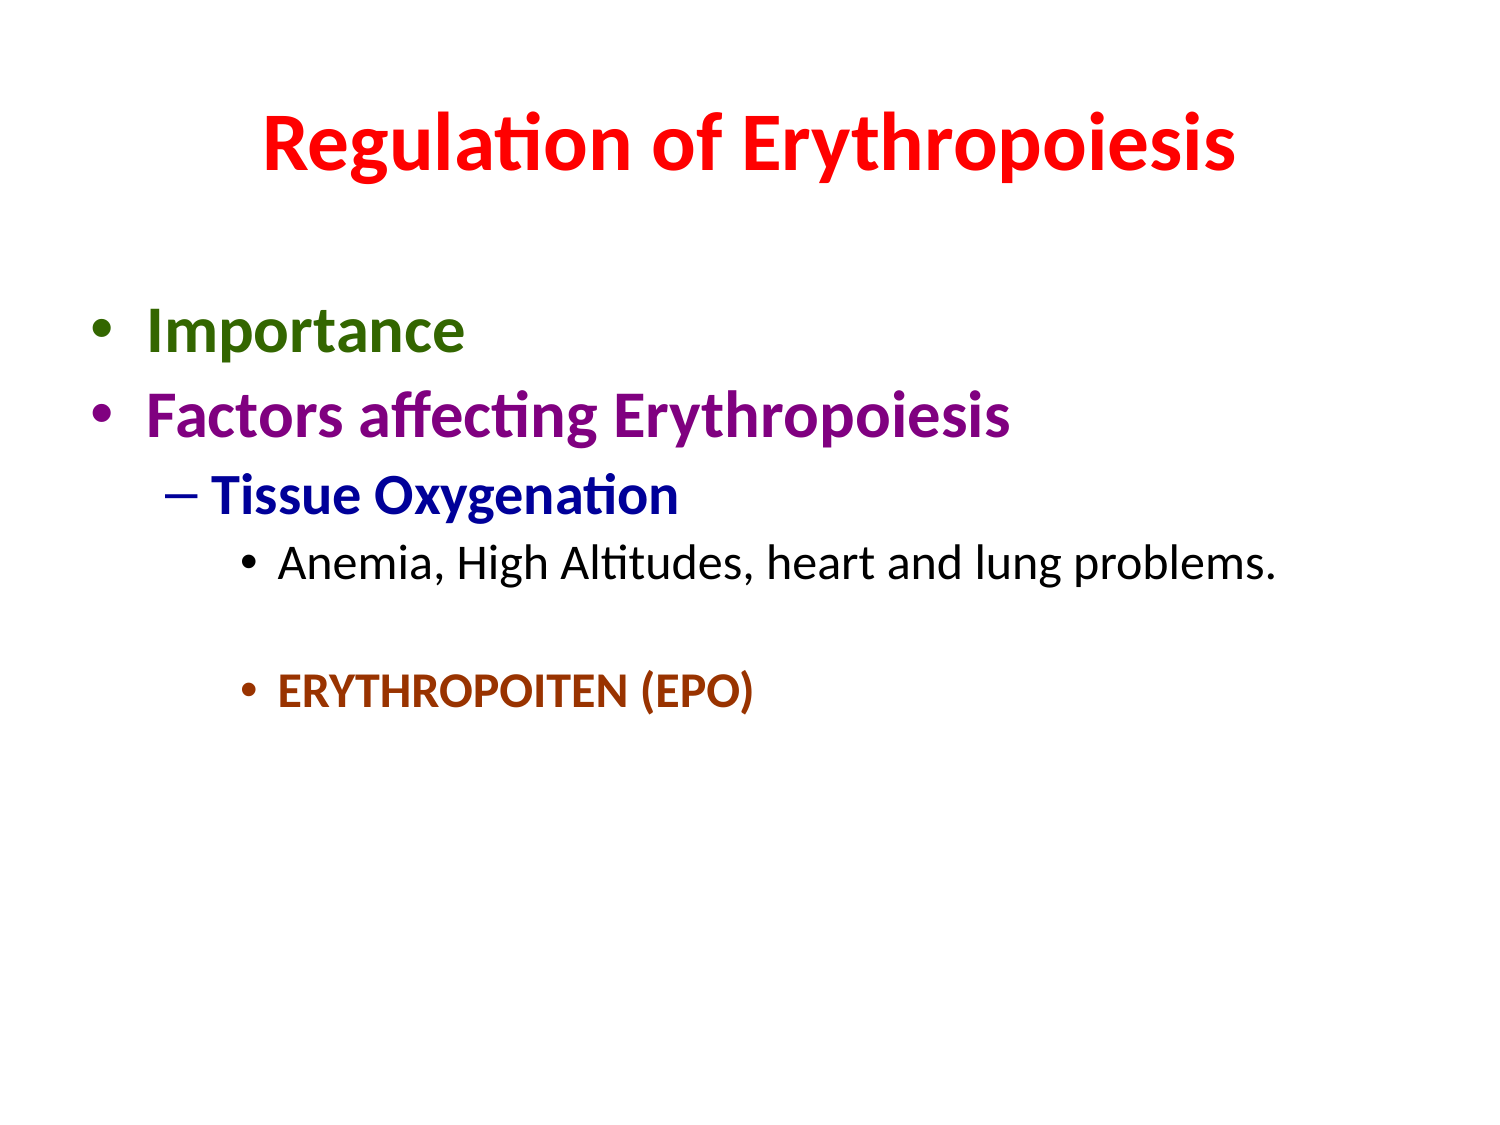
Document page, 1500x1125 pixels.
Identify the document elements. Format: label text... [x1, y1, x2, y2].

list Importance Factors affecting Erythropoiesis Tissue Oxygenation Anemia, High Altitudes, heart and lung problems. ERYTHROPOITEN (EPO) [75, 287, 1500, 1125]
title Regulation of Erythropoiesis [75, 37, 1425, 263]
